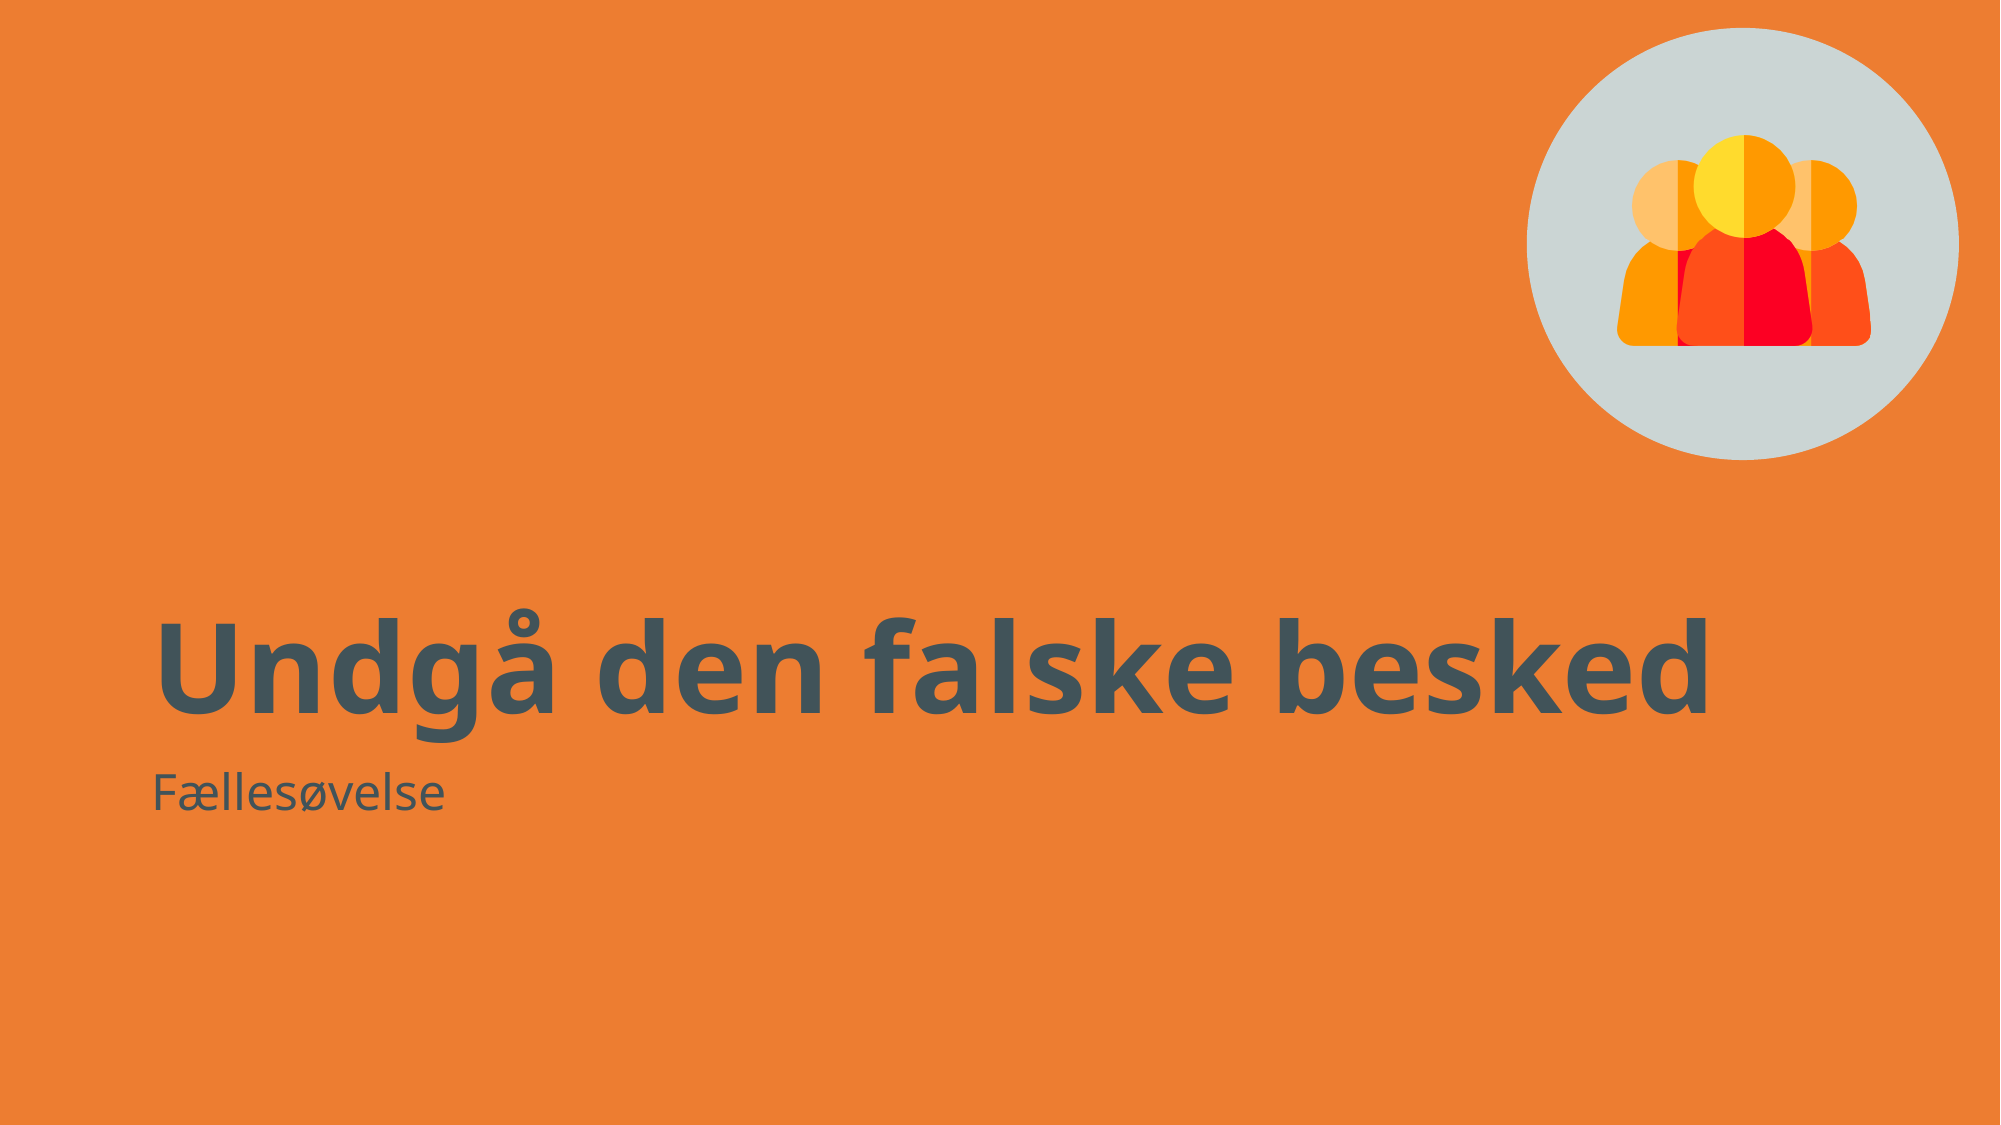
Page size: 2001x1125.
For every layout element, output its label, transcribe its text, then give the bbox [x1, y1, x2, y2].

picture [1617, 112, 1871, 367]
list Fællesøvelse [136, 752, 1862, 999]
title Undgå den falske besked [136, 280, 1862, 749]
text_box [1526, 27, 1959, 461]
